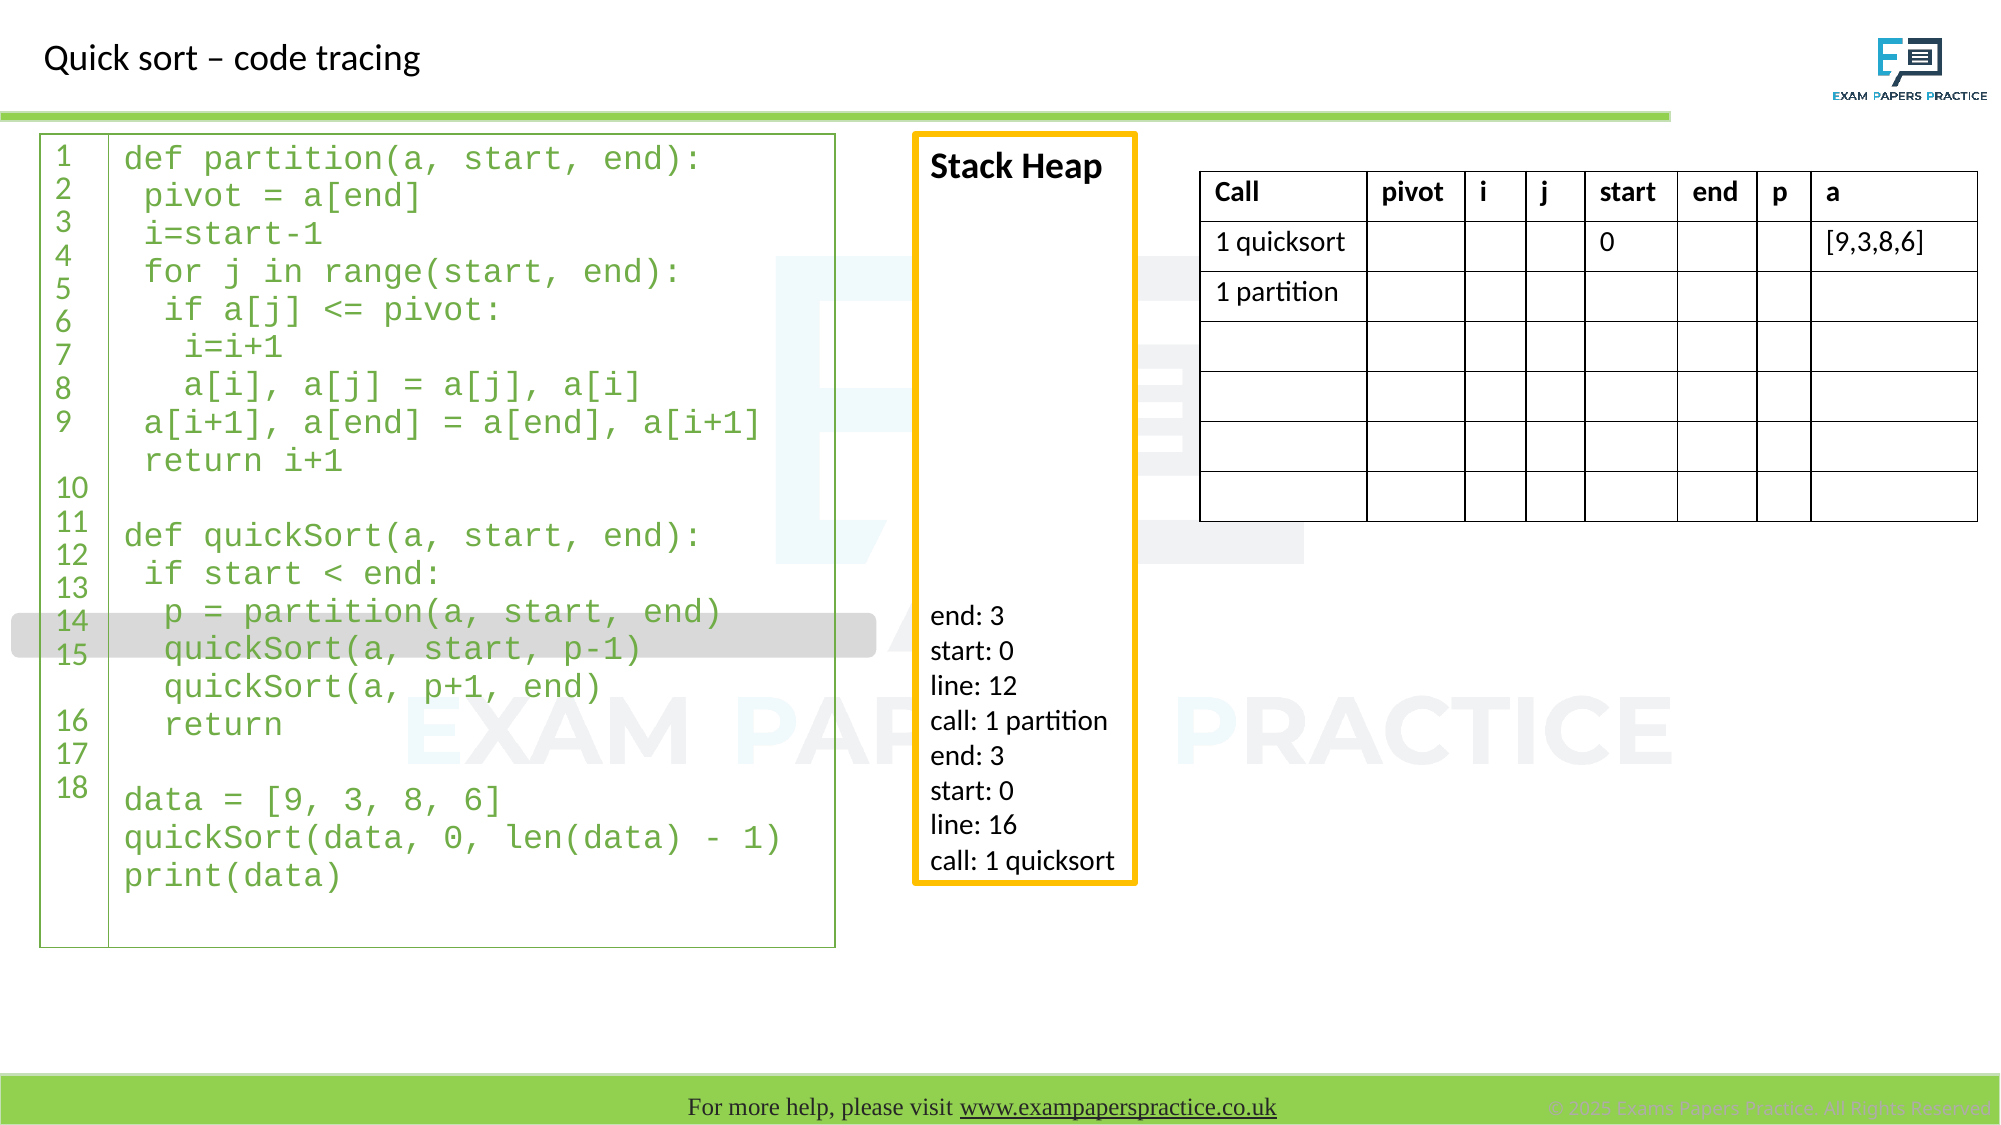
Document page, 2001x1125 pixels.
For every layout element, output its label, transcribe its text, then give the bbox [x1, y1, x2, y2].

text_box [836, 612, 877, 658]
table_cell [1368, 322, 1464, 371]
table_cell [1812, 322, 1977, 371]
table_cell [1758, 472, 1810, 521]
table_header pivot [1368, 172, 1464, 221]
table_cell [1527, 422, 1584, 471]
table_cell [1812, 472, 1977, 521]
table_cell [1368, 472, 1464, 521]
table_cell [1466, 422, 1525, 471]
table_cell 1 partition [1201, 272, 1366, 321]
table_cell [1586, 272, 1677, 321]
table_cell [1368, 272, 1464, 321]
table_cell [1678, 322, 1756, 371]
table_cell [1368, 222, 1464, 271]
table_cell [1586, 422, 1677, 471]
table_cell [1466, 222, 1525, 271]
table_cell [1758, 322, 1810, 371]
table_cell [1812, 372, 1977, 421]
table_cell [1812, 422, 1977, 471]
table_cell [1758, 222, 1810, 271]
table_cell [1201, 472, 1366, 521]
table_cell [1527, 272, 1584, 321]
table_cell [1527, 372, 1584, 421]
table_cell [1586, 372, 1677, 421]
table_cell [1201, 422, 1366, 471]
table_header j [1527, 172, 1584, 221]
table_header end [1678, 172, 1756, 221]
table_cell [1678, 222, 1756, 271]
table_cell [1678, 372, 1756, 421]
table_cell [1758, 272, 1810, 321]
table_cell [1466, 322, 1525, 371]
text_box [11, 612, 39, 658]
table_cell [1527, 322, 1584, 371]
table_cell [1368, 372, 1464, 421]
table_cell [1201, 372, 1366, 421]
table_cell [1527, 472, 1584, 521]
table_cell [1527, 222, 1584, 271]
table_cell [1758, 422, 1810, 471]
table_cell 1 quicksort [1201, 222, 1366, 271]
table_header p [1758, 172, 1810, 221]
table_header 1 2 3 4 5 6 7 8 9 10 11 12 13 14 15 16 17 18 [41, 135, 108, 947]
table_cell [1466, 372, 1525, 421]
table_cell [1466, 472, 1525, 521]
table_header i [1466, 172, 1525, 221]
table_cell 0 [1586, 222, 1677, 271]
table_cell [1678, 272, 1756, 321]
text_box Quick sort – code tracing [28, 25, 1072, 86]
table_header start [1586, 172, 1677, 221]
table_cell [1201, 322, 1366, 371]
table_cell [1758, 372, 1810, 421]
table_cell [1368, 422, 1464, 471]
table_cell [1586, 322, 1677, 371]
table_cell [1812, 272, 1977, 321]
table_cell [9,3,8,6] [1812, 222, 1977, 271]
table_cell [1586, 472, 1677, 521]
table_header Call [1201, 172, 1366, 221]
table_cell [1466, 272, 1525, 321]
table_cell [1678, 422, 1756, 471]
table_header def partition(a, start, end): pivot = a[end] i=start-1 for j in range(start, end): if a[j] <= pivot: i=i+1 a[i], a[j] = a[j], a[i] a[i+1], a[end] = a[end], a[i+1] return i+1 def quickSort(a, start, end): if start < end: p = partition(a, start, end) quickSort(a, start, p-1) quickSort(a, p+1, end) return data = [9, 3, 8, 6] quickSort(data, 0, len(data) - 1) print(data) [109, 135, 834, 947]
table_header a [1812, 172, 1977, 221]
table_cell [1678, 472, 1756, 521]
text_box Stack Heap end: 3 start: 0 line: 12 call: 1 partition end: 3 start: 0 line: 16 call: 1 quicksort [915, 133, 1135, 884]
